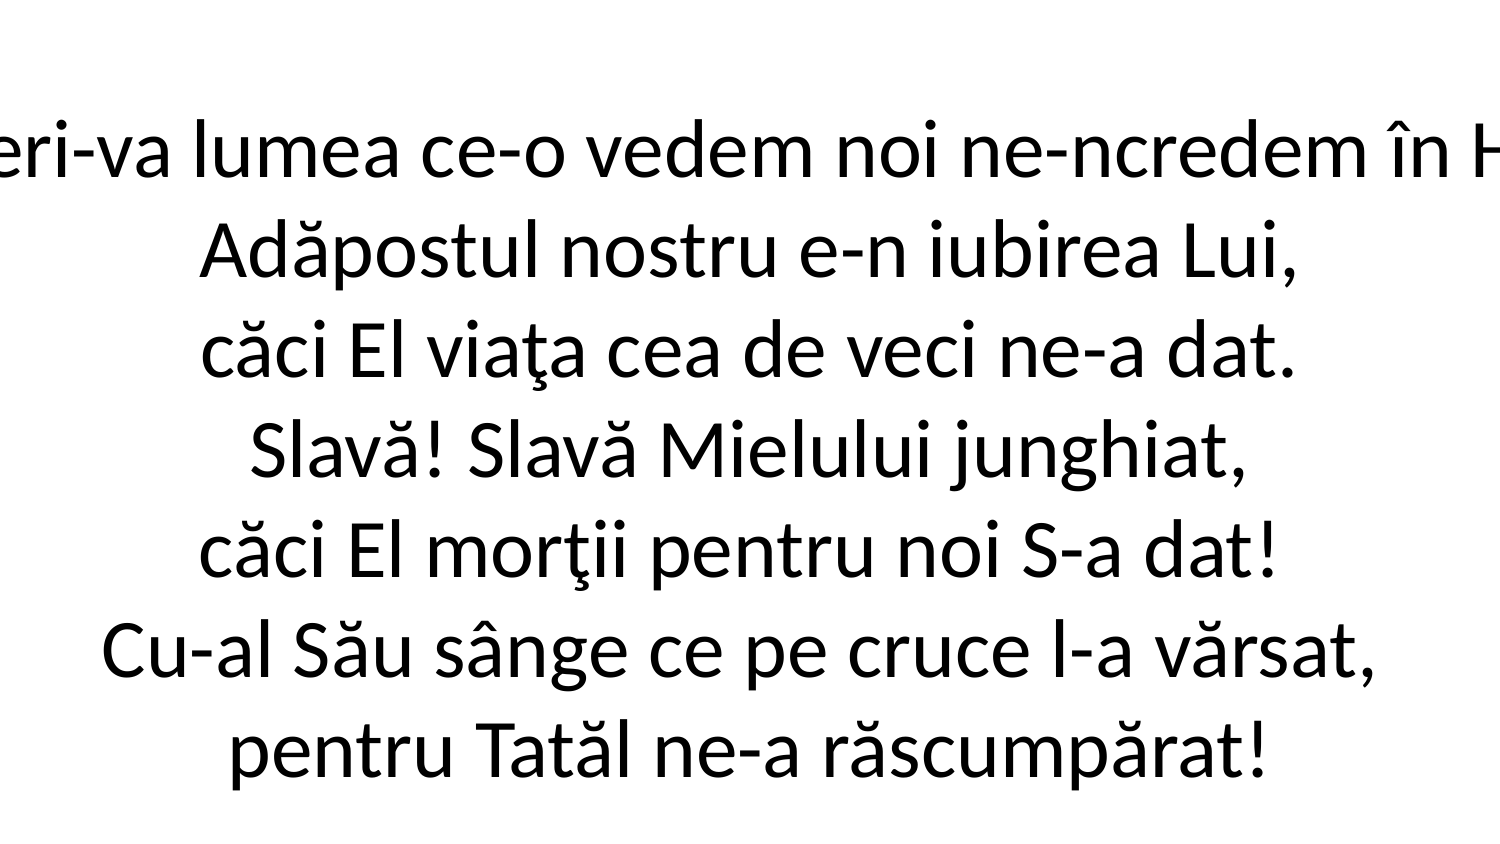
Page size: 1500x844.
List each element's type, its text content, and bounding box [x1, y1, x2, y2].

text_box 3. Chiar dacă pieri-va lumea ce-o vedem noi ne-ncredem în Hristos şi-atunci. Adăpostul nostru e-n iubirea Lui, căci El viaţa cea de veci ne-a dat. Slavă! Slavă Mielului junghiat, căci El morţii pentru noi S-a dat! Cu-al Său sânge ce pe cruce l-a vărsat, pentru Tatăl ne-a răscumpărat! [0, 42, 1500, 802]
